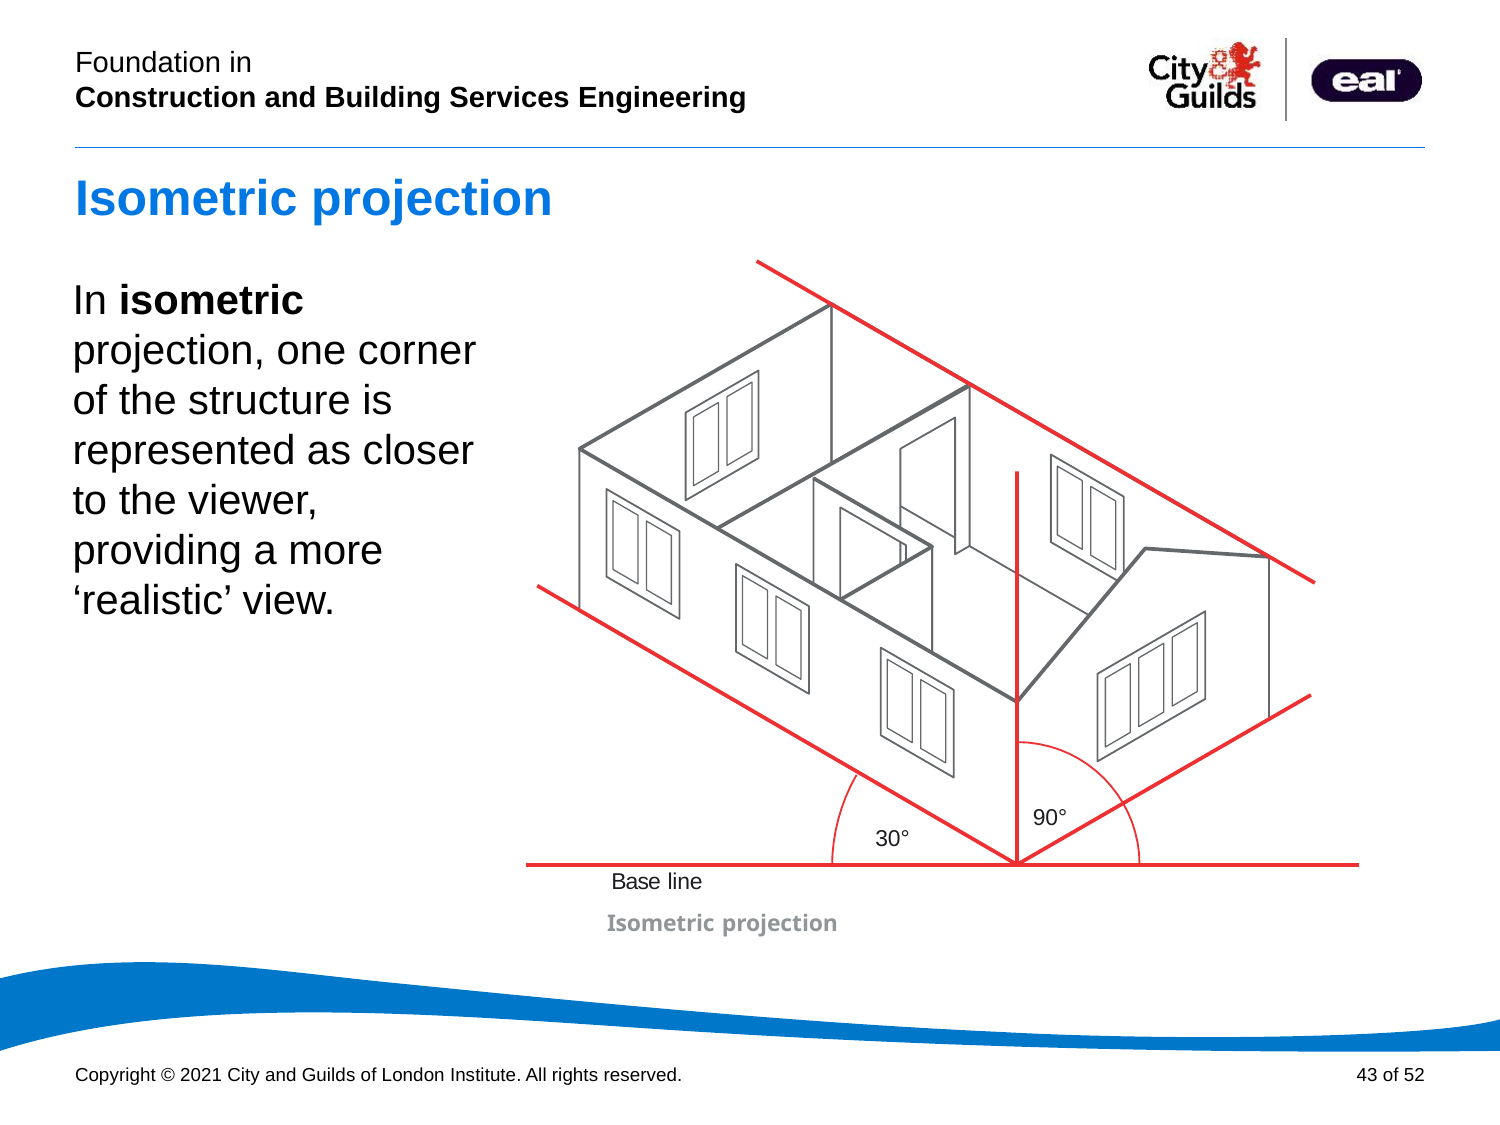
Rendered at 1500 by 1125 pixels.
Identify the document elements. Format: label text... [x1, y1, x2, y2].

picture [1149, 38, 1422, 121]
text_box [525, 258, 1360, 940]
text_box In isometric projection, one corner of the structure is represented as closer to the viewer, providing a more ‘realistic’ view. [57, 265, 497, 631]
title Isometric projection [74, 165, 1426, 229]
